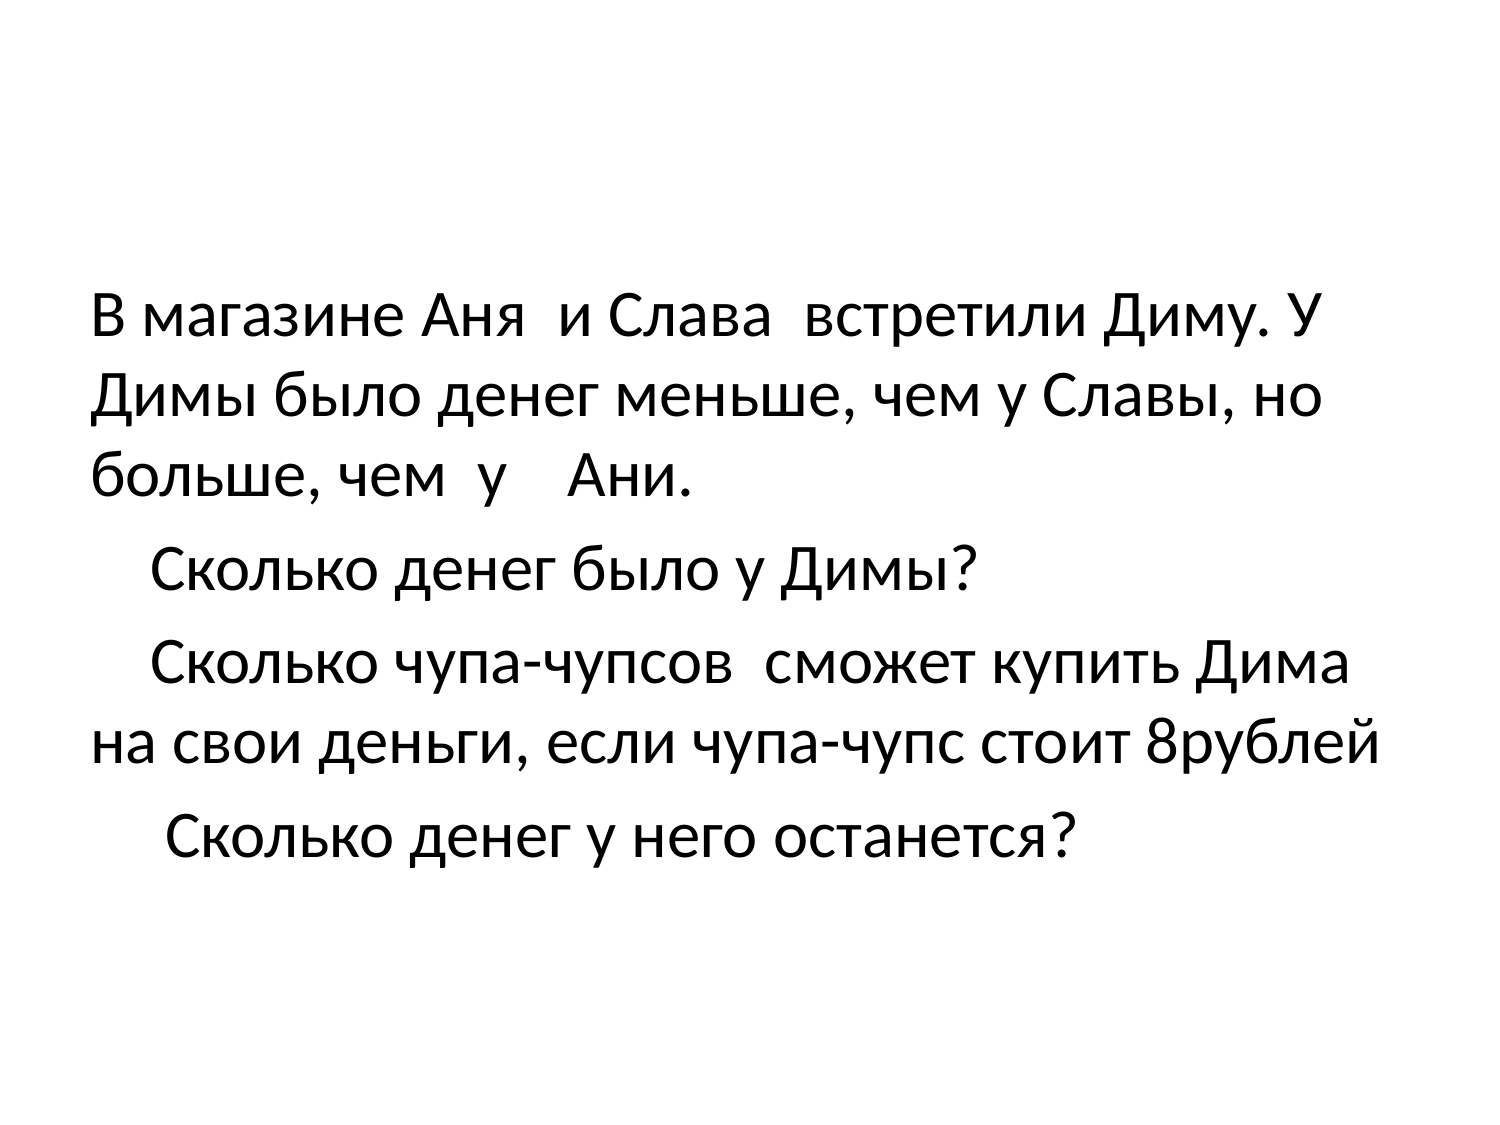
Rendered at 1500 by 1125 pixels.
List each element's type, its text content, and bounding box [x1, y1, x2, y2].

list В магазине Аня и Слава встретили Диму. У Димы было денег меньше, чем у Славы, но больше, чем у Ани. Сколько денег было у Димы? Сколько чупа-чупсов сможет купить Дима на свои деньги, если чупа-чупс стоит 8рублей Сколько денег у него останется? [75, 262, 1425, 1005]
